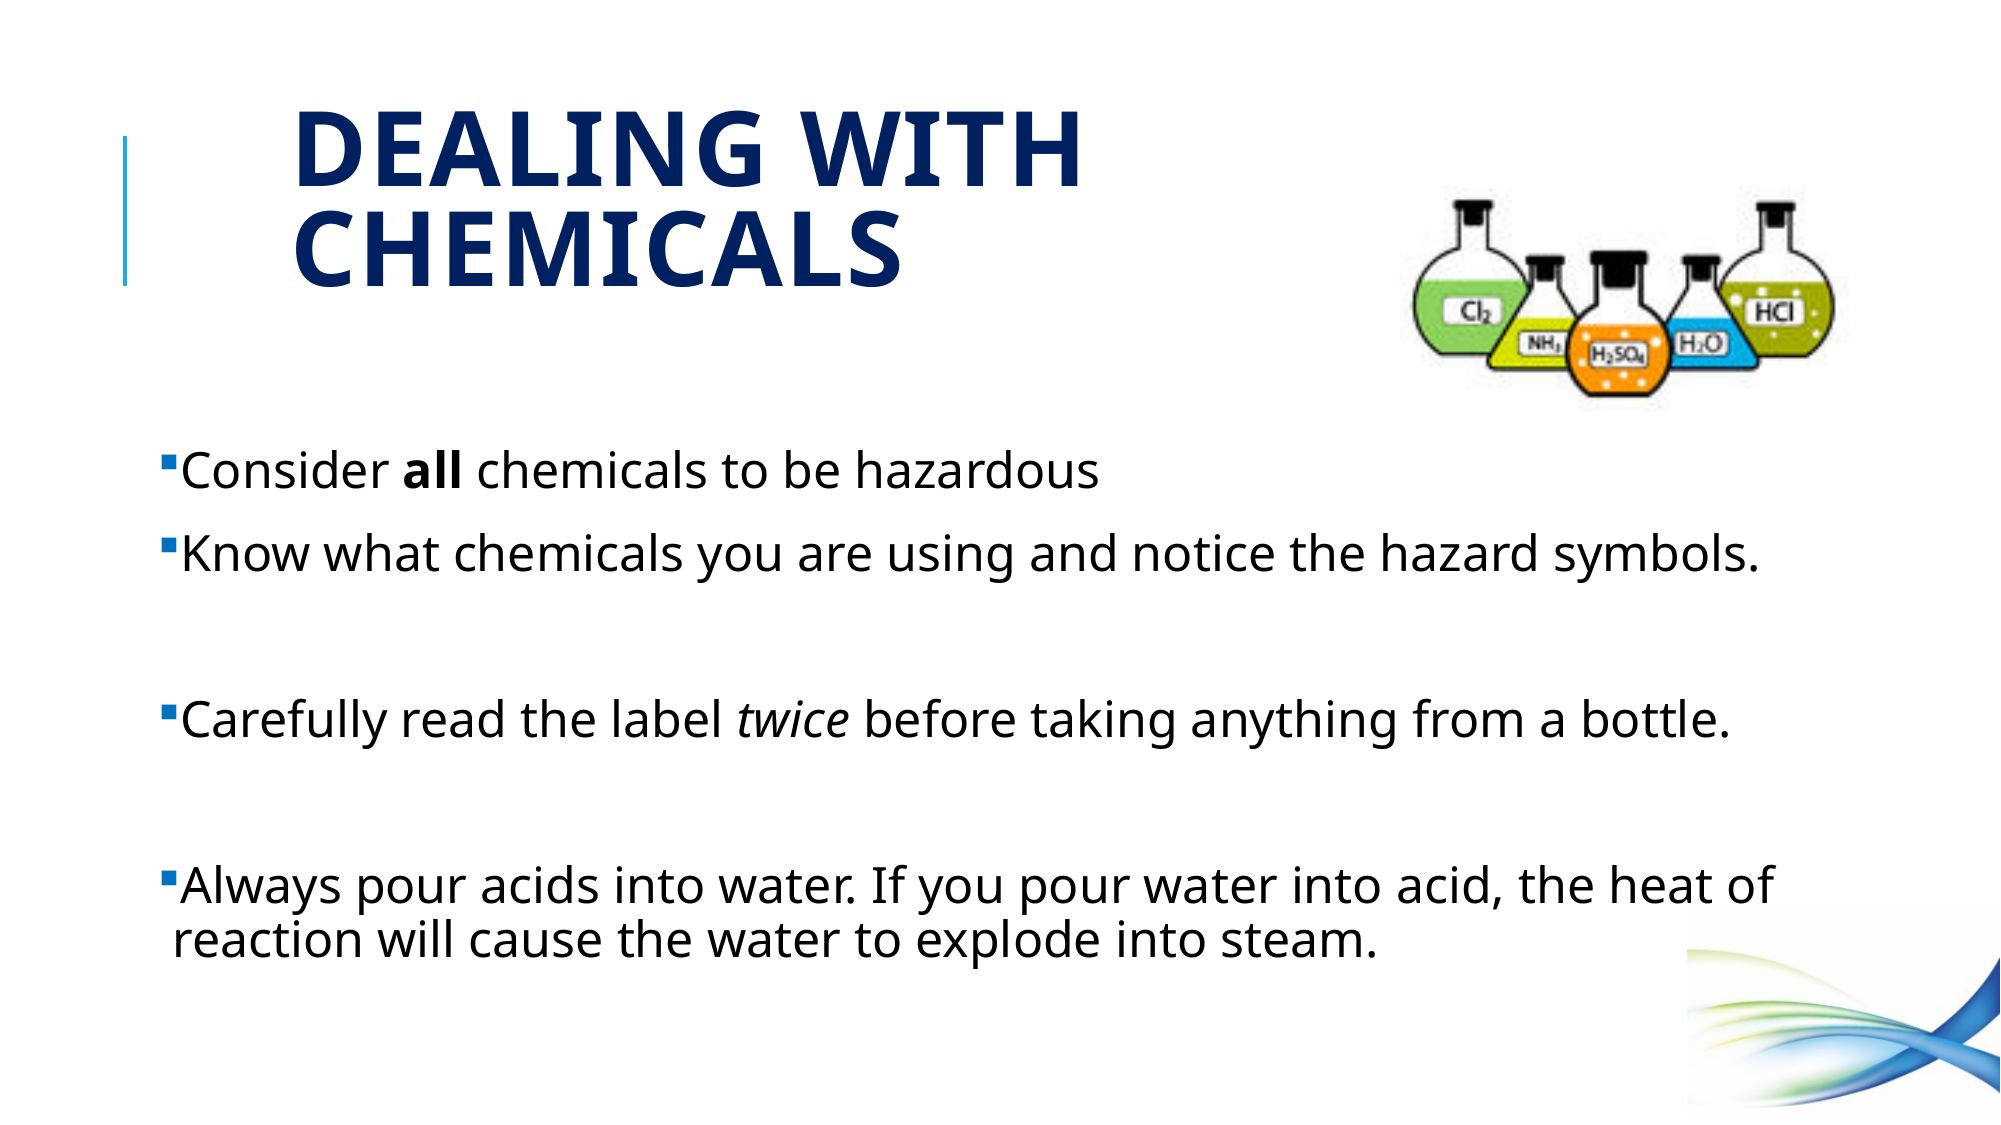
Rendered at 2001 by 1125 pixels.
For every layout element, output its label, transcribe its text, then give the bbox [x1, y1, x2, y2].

picture [1399, 74, 1851, 526]
title Dealing with chemicals [275, 112, 1392, 300]
picture [1687, 901, 2000, 1120]
list Consider all chemicals to be hazardous Know what chemicals you are using and notice the hazard symbols. Carefully read the label twice before taking anything from a bottle. Always pour acids into water. If you pour water into acid, the heat of reaction will cause the water to explode into steam. [150, 437, 1913, 1038]
